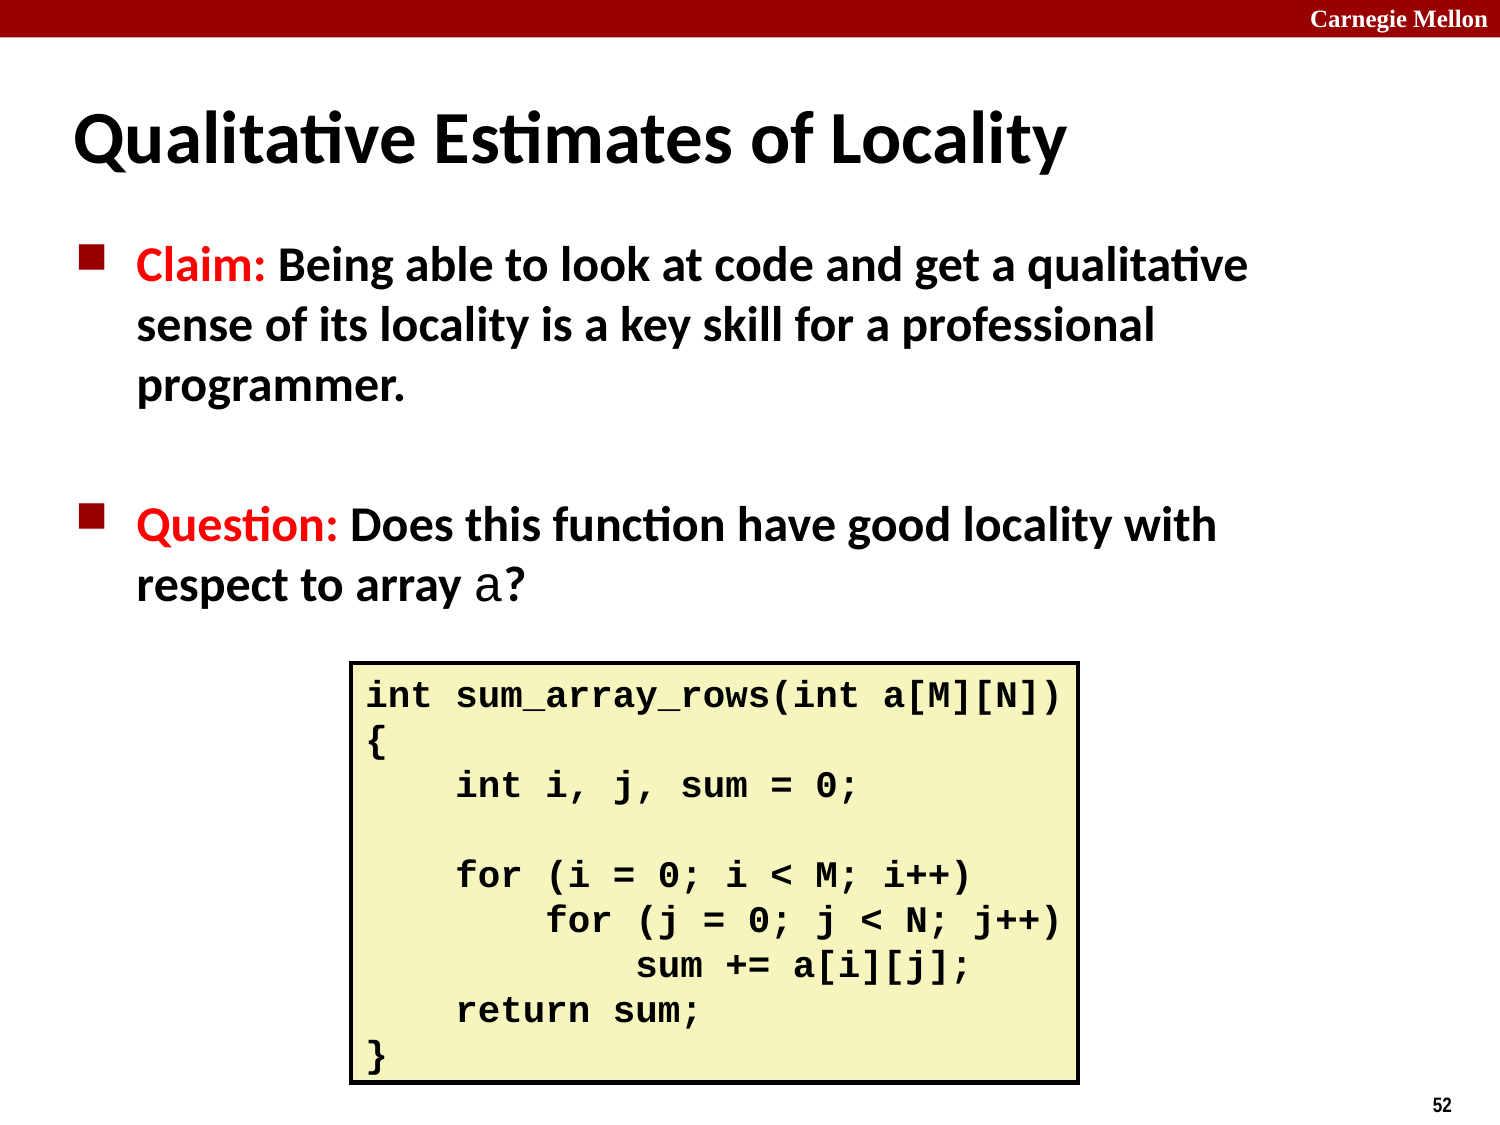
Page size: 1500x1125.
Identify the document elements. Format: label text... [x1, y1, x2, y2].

list Claim: Being able to look at code and get a qualitative sense of its locality is a key skill for a professional programmer. Question: Does this function have good locality with respect to array a? [64, 223, 1361, 1040]
text_box int sum_array_rows(int a[M][N]) { int i, j, sum = 0; for (i = 0; i < M; i++) for (j = 0; j < N; j++) sum += a[i][j]; return sum; } [350, 662, 1078, 1083]
title Qualitative Estimates of Locality [58, 71, 1401, 197]
